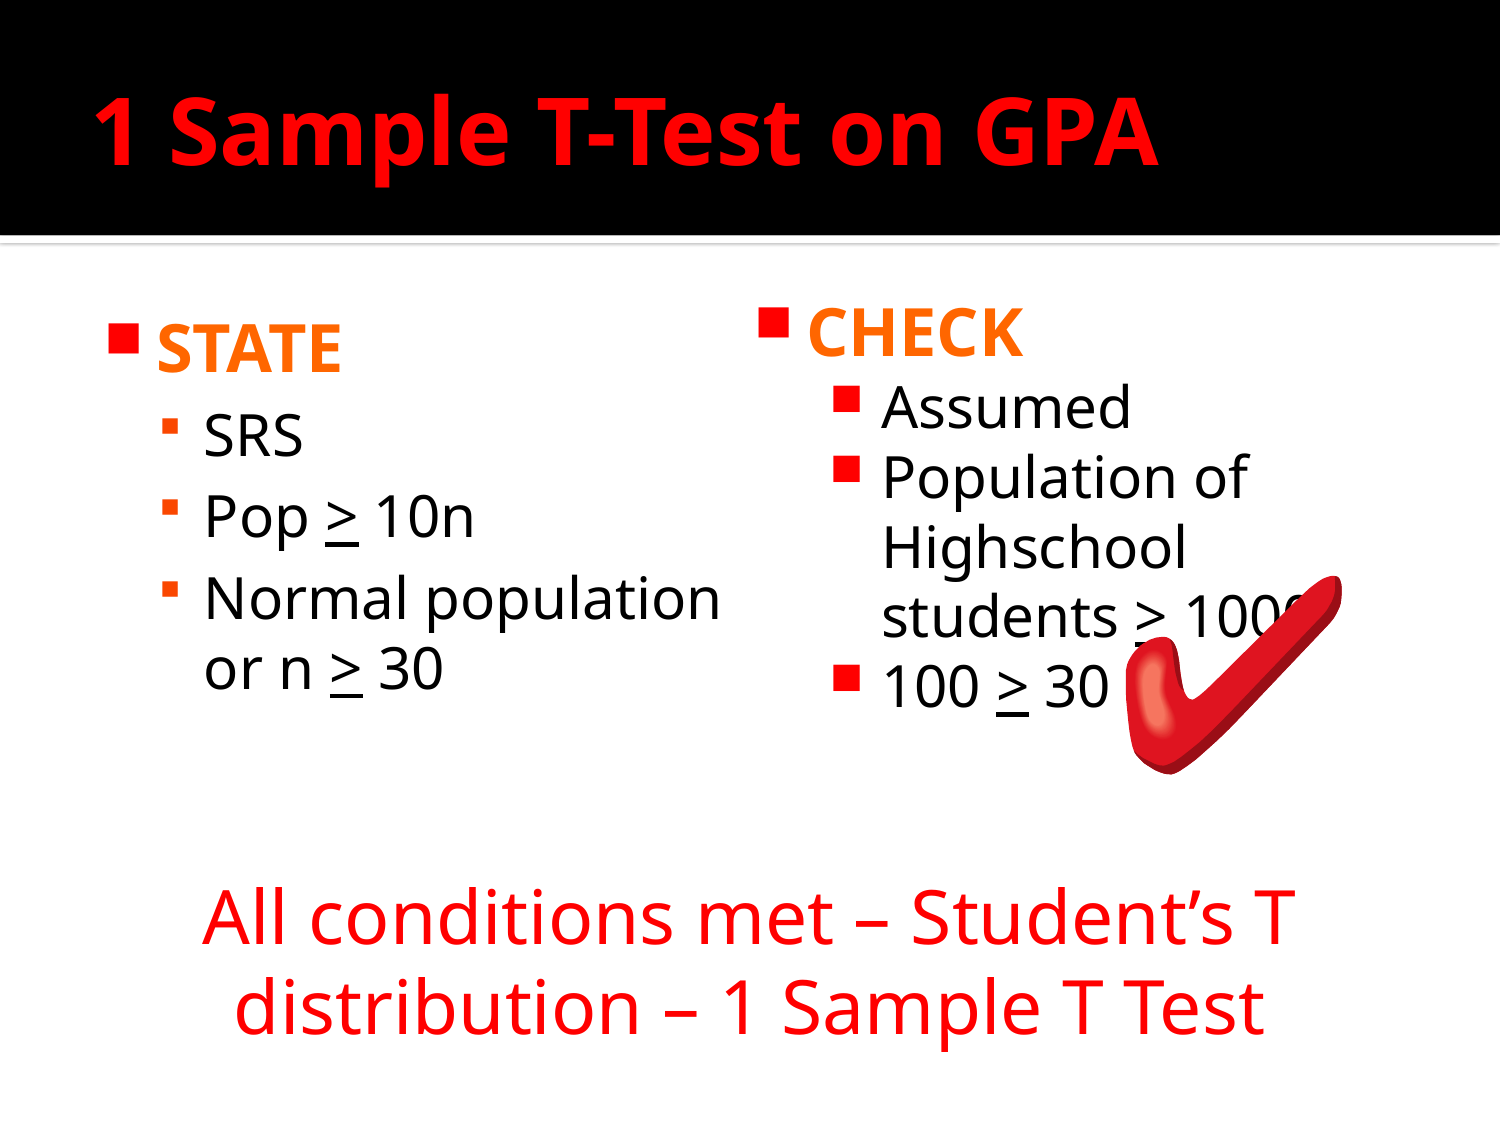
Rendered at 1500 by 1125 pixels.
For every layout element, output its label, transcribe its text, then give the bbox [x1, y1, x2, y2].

list STATE SRS Pop > 10n Normal population or n > 30 [75, 291, 775, 850]
title 1 Sample T-Test on GPA [75, 25, 1425, 231]
text_box CHECK Assumed Population of Highschool students > 1000 100 > 30 [725, 275, 1438, 763]
picture [1124, 574, 1343, 776]
text_box All conditions met – Student’s T distribution – 1 Sample T Test [12, 862, 1488, 1058]
